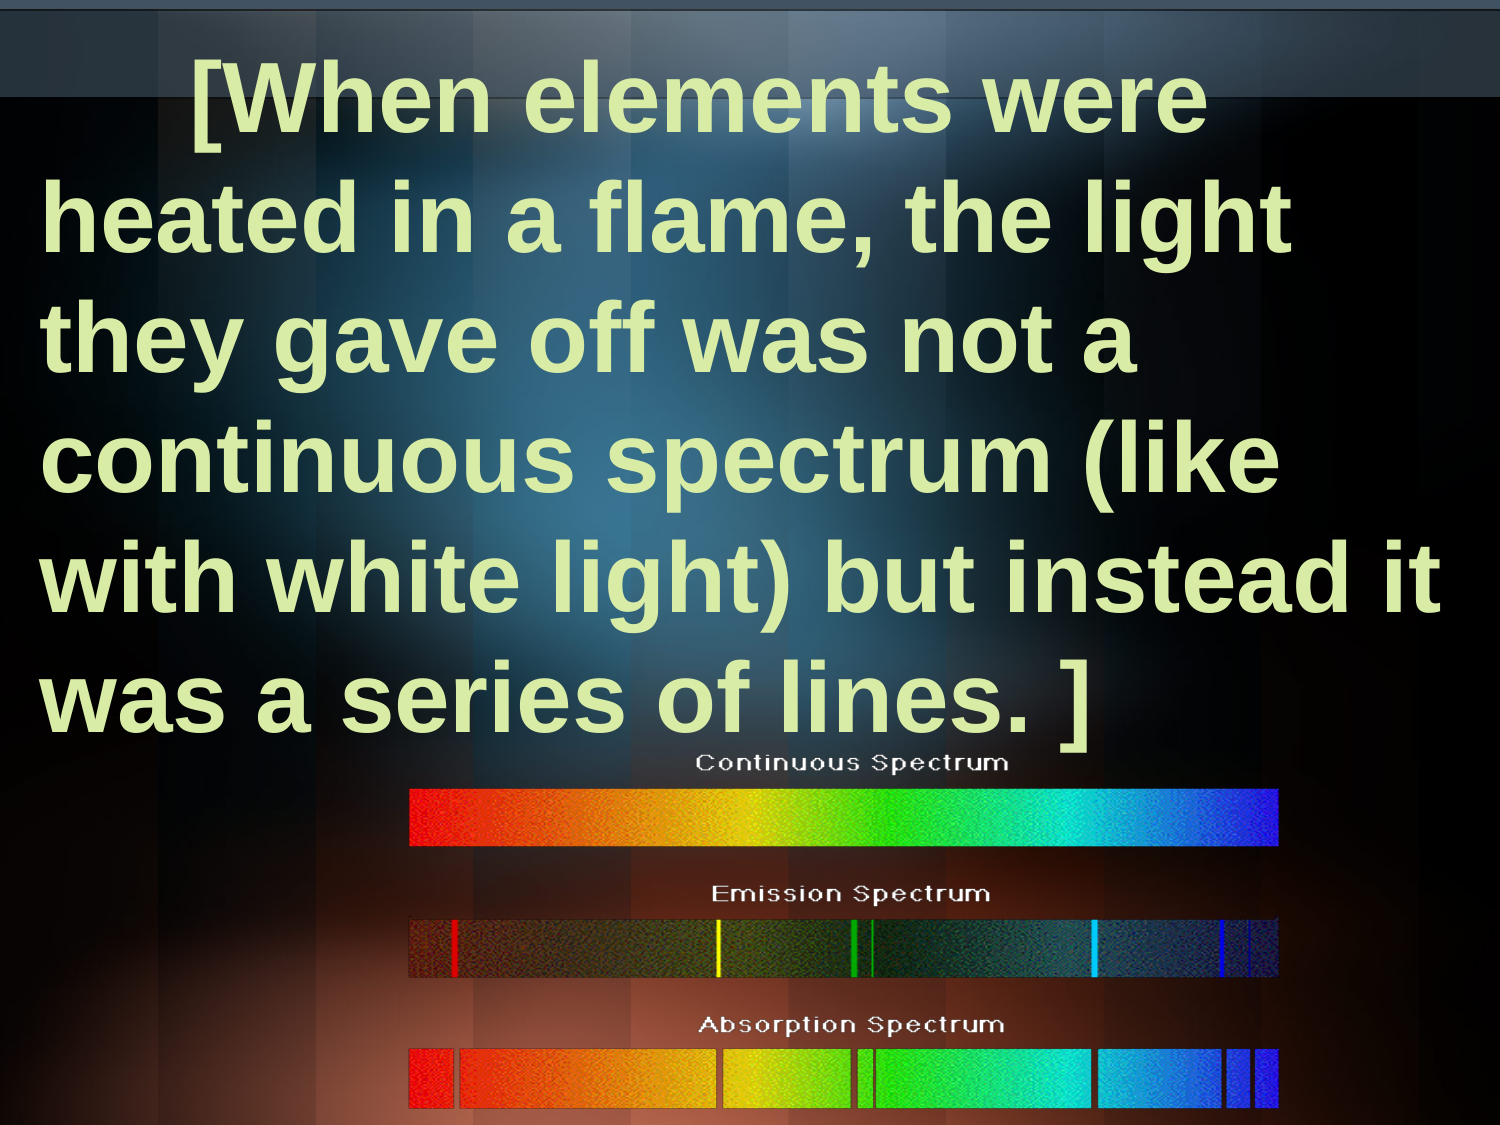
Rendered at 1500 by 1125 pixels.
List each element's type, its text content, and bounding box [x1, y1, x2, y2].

picture [0, 0, 1500, 1125]
text_box [When elements were heated in a flame, the light they gave off was not a continuous spectrum (like with white light) but instead it was a series of lines. ] [24, 24, 1463, 760]
